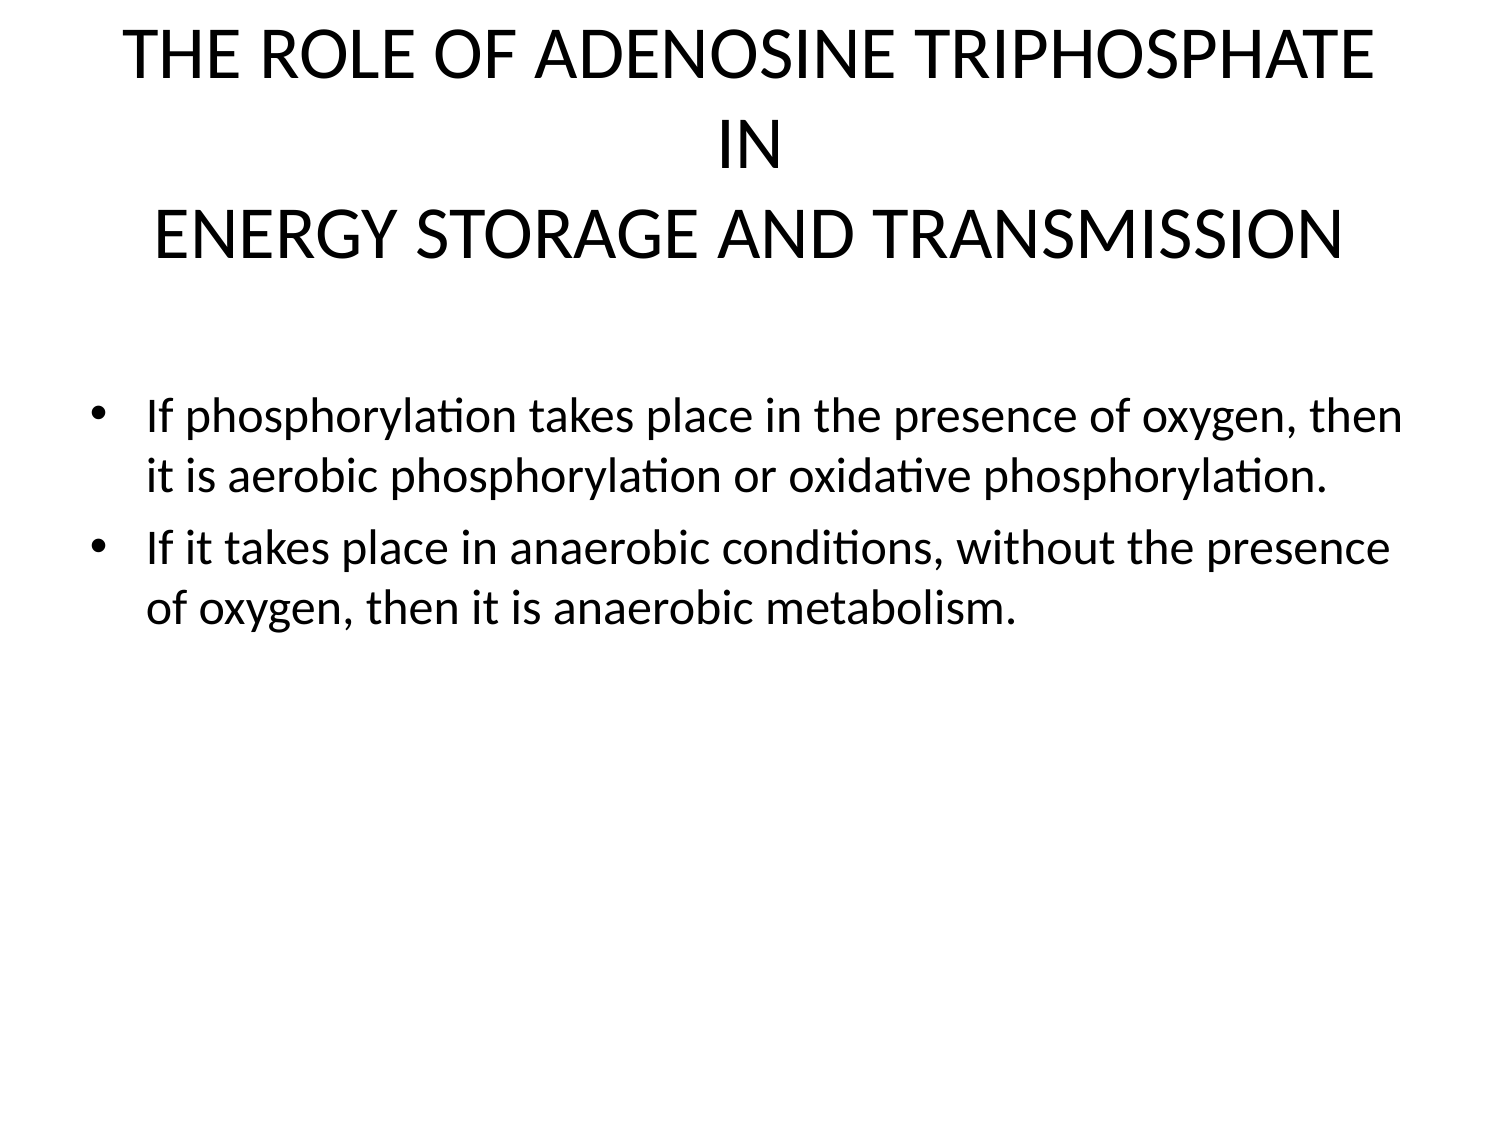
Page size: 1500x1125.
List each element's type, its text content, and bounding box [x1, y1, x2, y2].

text_box If phosphorylation takes place in the presence of oxygen, then it is aerobic phosphorylation or oxidative phosphorylation. If it takes place in anaerobic conditions, without the presence of oxygen, then it is anaerobic metabolism. [74, 374, 1425, 1005]
text_box THE ROLE OF ADENOSINE TRIPHOSPHATE IN ENERGY STORAGE AND TRANSMISSION [74, 45, 1425, 233]
